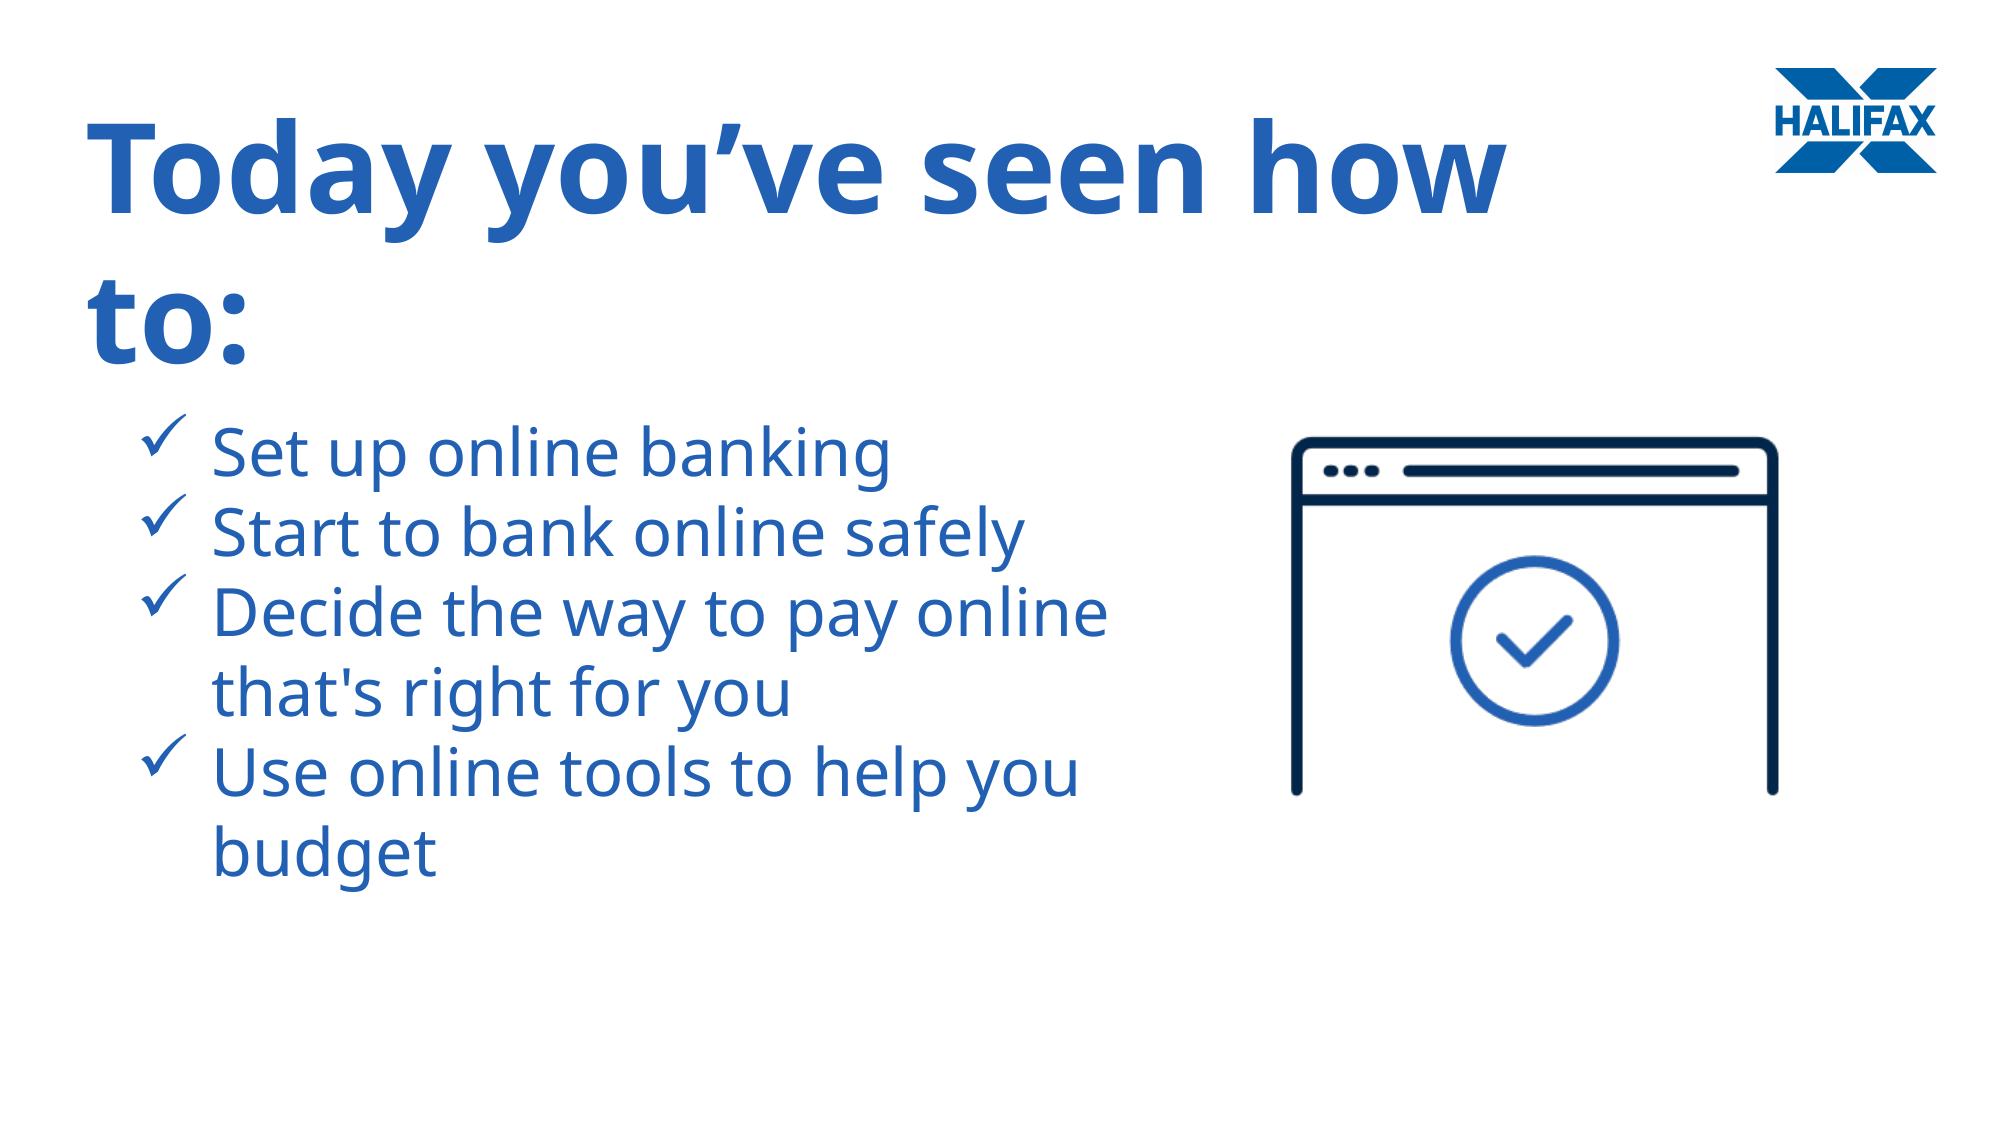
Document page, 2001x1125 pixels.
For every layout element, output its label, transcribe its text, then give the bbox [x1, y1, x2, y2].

picture [1214, 296, 1856, 941]
list Today you’ve seen how to: [70, 81, 1528, 226]
picture [1775, 68, 1937, 173]
list Set up online banking Start to bank online safely Decide the way to pay online that's right for you Use online tools to help you budget [121, 328, 1215, 972]
